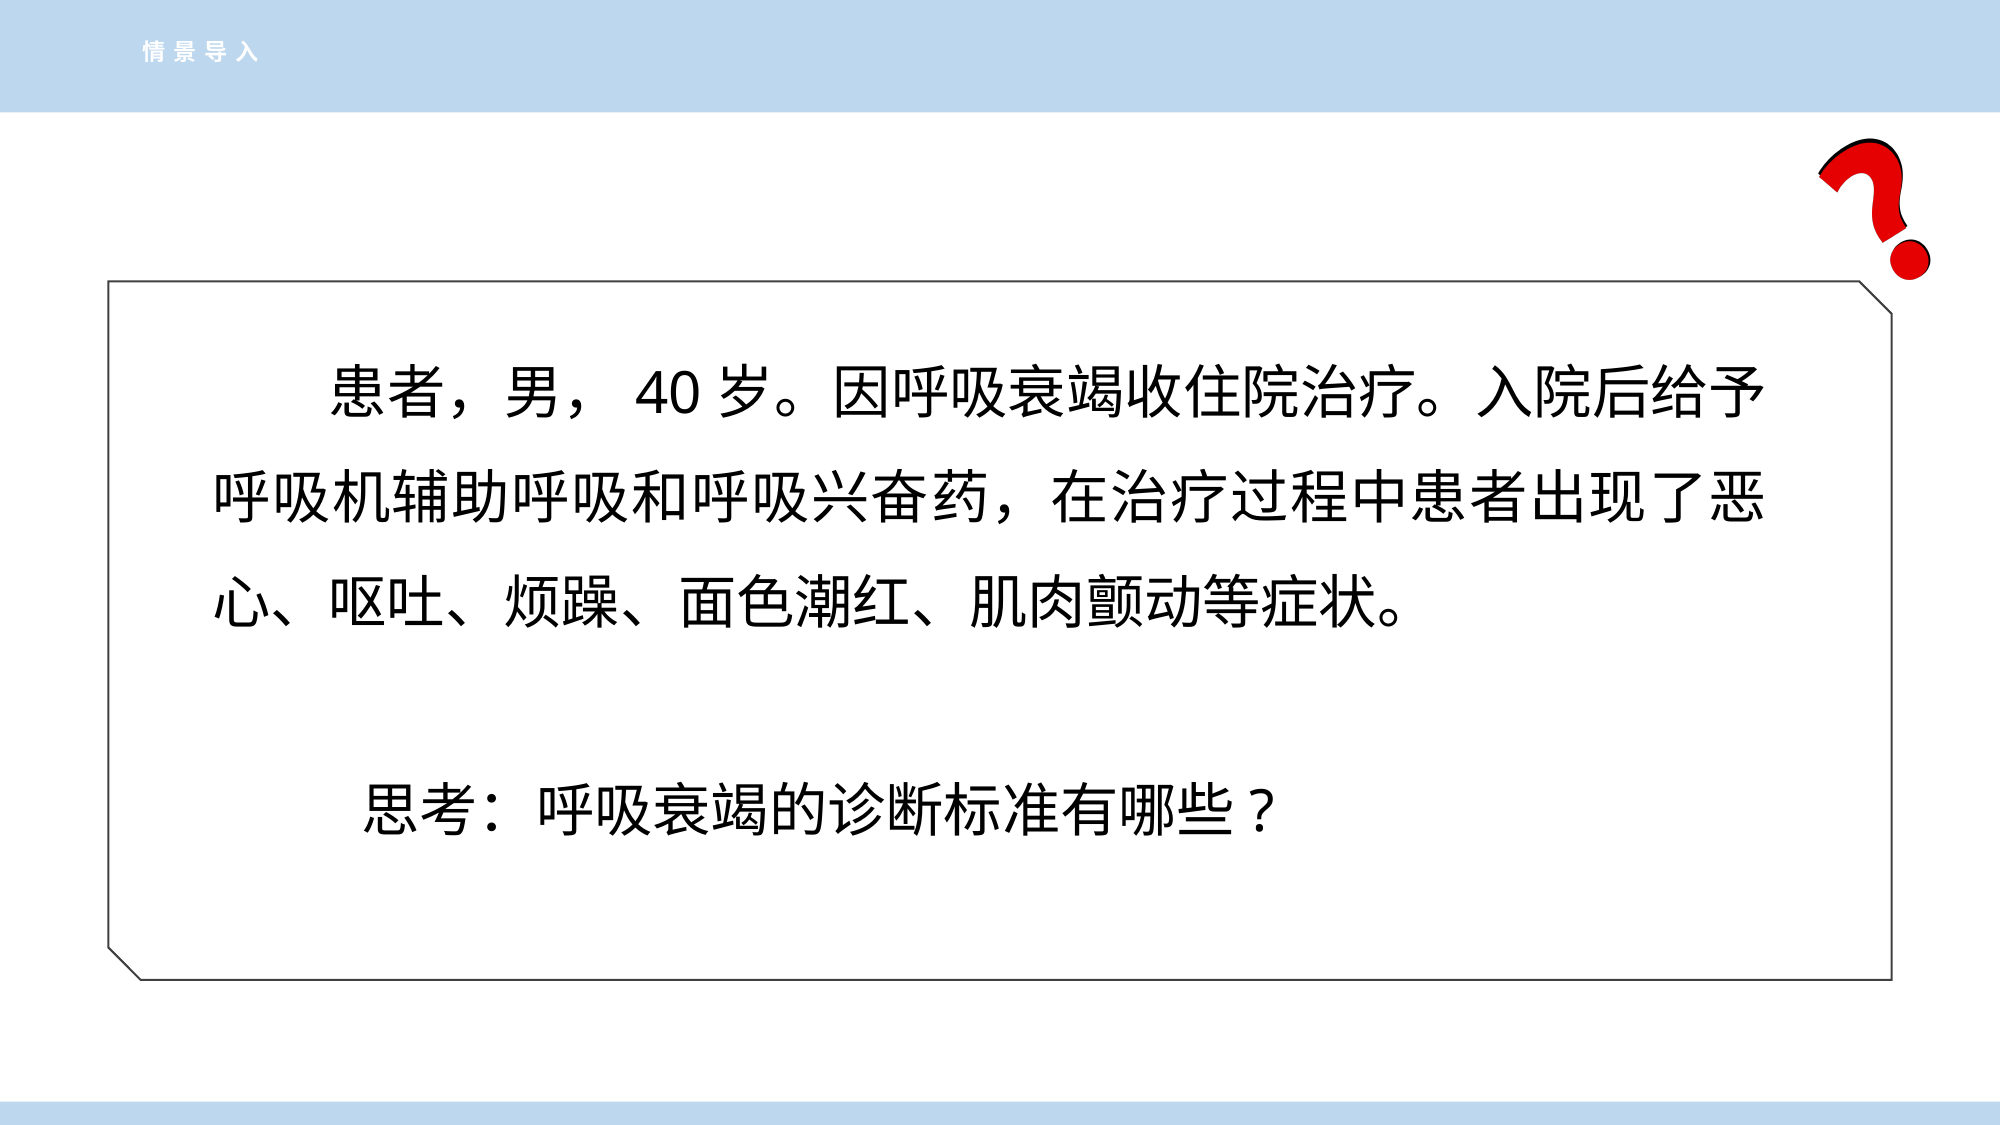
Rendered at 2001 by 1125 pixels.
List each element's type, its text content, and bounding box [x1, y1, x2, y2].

text_box 思考：呼吸衰竭的诊断标准有哪些? [346, 730, 1432, 851]
text_box 患者，男，40岁。因呼吸衰竭收住院治疗。入院后给予呼吸机辅助呼吸和呼吸兴奋药，在治疗过程中患者出现了恶心、呕吐、烦躁、面色潮红、肌肉颤动等症状。 [197, 312, 1783, 643]
title 情景导入 [0, 0, 438, 111]
picture [1783, 107, 1989, 312]
text_box [107, 280, 1893, 981]
